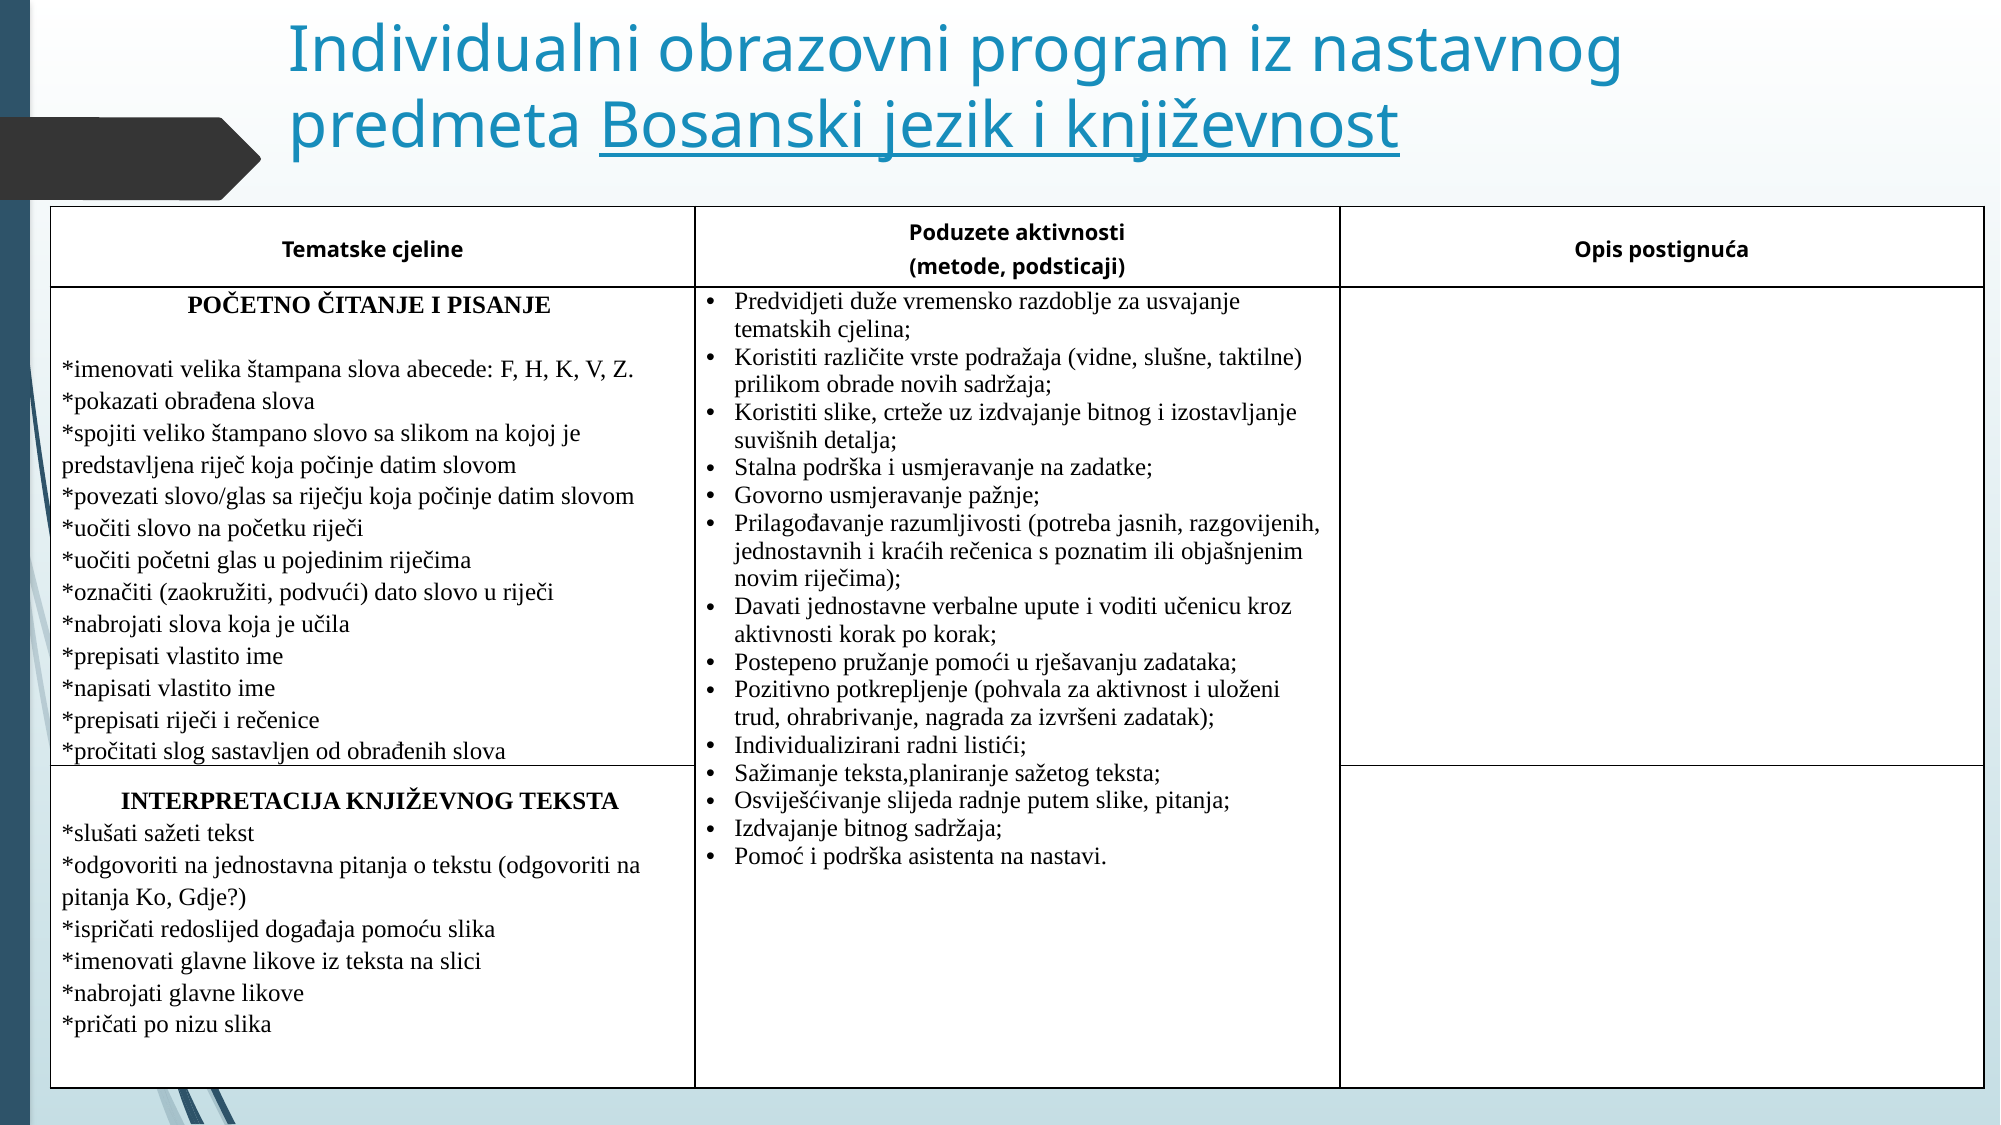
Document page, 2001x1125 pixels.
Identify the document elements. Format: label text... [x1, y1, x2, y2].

table_header Opis postignuća [1341, 207, 1983, 286]
table_header Tematske cjeline [51, 207, 694, 286]
table_cell POČETNO ČITANJE I PISANJE *imenovati velika štampana slova abecede: F, H, K, V, Z. *pokazati obrađena slova *spojiti veliko štampano slovo sa slikom na kojoj je predstavljena riječ koja počinje datim slovom *povezati slovo/glas sa riječju koja počinje datim slovom *uočiti slovo na početku riječi *uočiti početni glas u pojedinim riječima *označiti (zaokružiti, podvući) dato slovo u riječi *nabrojati slova koja je učila *prepisati vlastito ime *napisati vlastito ime *prepisati riječi i rečenice *pročitati slog sastavljen od obrađenih slova [51, 288, 694, 765]
table_header Poduzete aktivnosti (metode, podsticaji) [696, 207, 1339, 286]
table_cell [1341, 288, 1983, 765]
table_cell [1341, 766, 1983, 1087]
table_cell INTERPRETACIJA KNJIŽEVNOG TEKSTA *slušati sažeti tekst *odgovoriti na jednostavna pitanja o tekstu (odgovoriti na pitanja Ko, Gdje?) *ispričati redoslijed događaja pomoću slika *imenovati glavne likove iz teksta na slici *nabrojati glavne likove *pričati po nizu slika [51, 766, 694, 1087]
title Individualni obrazovni program iz nastavnog predmeta Bosanski jezik i književnost [274, 0, 1736, 206]
table_cell Predvidjeti duže vremensko razdoblje za usvajanje tematskih cjelina; Koristiti različite vrste podražaja (vidne, slušne, taktilne) prilikom obrade novih sadržaja; Koristiti slike, crteže uz izdvajanje bitnog i izostavljanje suvišnih detalja; Stalna podrška i usmjeravanje na zadatke; Govorno usmjeravanje pažnje; Prilagođavanje razumljivosti (potreba jasnih, razgovijenih, jednostavnih i kraćih rečenica s poznatim ili objašnjenim novim riječima); Davati jednostavne verbalne upute i voditi učenicu kroz aktivnosti korak po korak; Postepeno pružanje pomoći u rješavanju zadataka; Pozitivno potkrepljenje (pohvala za aktivnost i uloženi trud, ohrabrivanje, nagrada za izvršeni zadatak); Individualizirani radni listići; Sažimanje teksta,planiranje sažetog teksta; Osviješćivanje slijeda radnje putem slike, pitanja; Izdvajanje bitnog sadržaja; Pomoć i podrška asistenta na nastavi. [696, 288, 1339, 1087]
